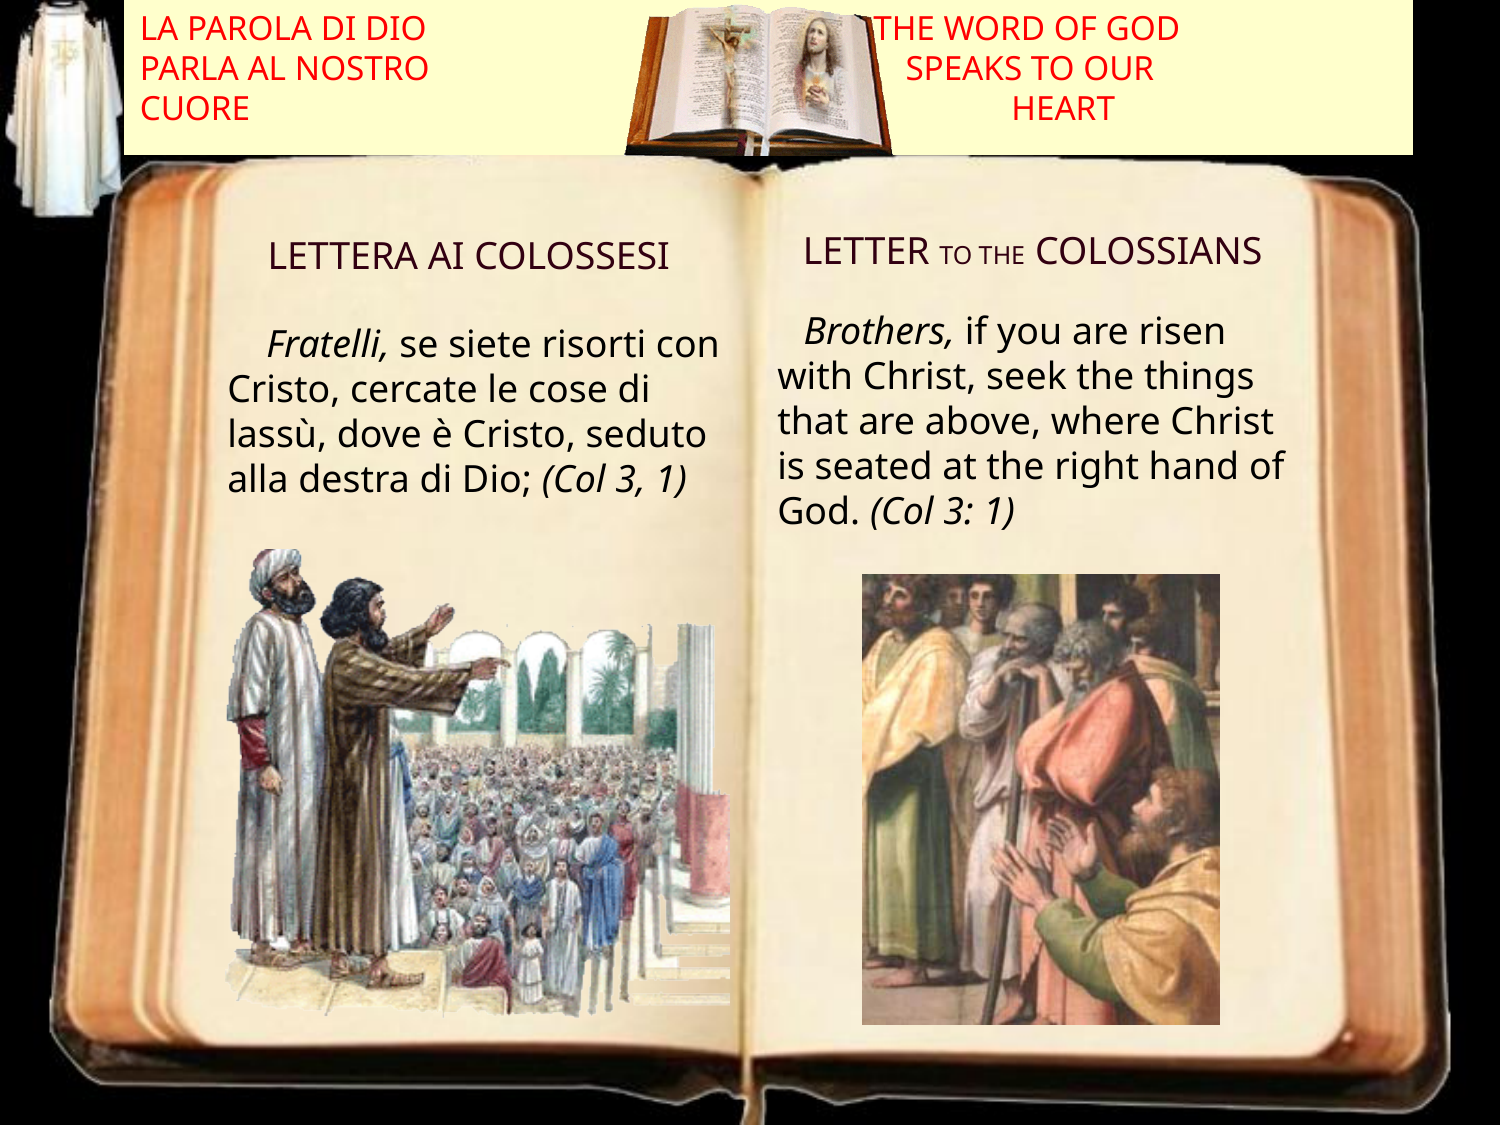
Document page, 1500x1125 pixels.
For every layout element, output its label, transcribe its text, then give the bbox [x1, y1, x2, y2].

title LETTER TO THE COLOSSIANS [750, 212, 1325, 288]
text_box LA PAROLA DI DIO THE WORD OF GOD PARLA AL NOSTRO SPEAKS TO OUR CUORE HEART [124, 0, 624, 155]
text_box LA PAROLA DI DIO THE WORD OF GOD PARLA AL NOSTRO SPEAKS TO OUR CUORE HEART [900, 0, 1413, 155]
picture [0, 0, 1500, 1125]
text_box LETTERA AI COLOSSESI [212, 224, 725, 285]
text_box Fratelli, se siete risorti con Cristo, cercate le cose di lassù, dove è Cristo, seduto alla destra di Dio; (Col 3, 1) [212, 312, 762, 508]
text_box Brothers, if you are risen with Christ, seek the things that are above, where Christ is seated at the right hand of God. (Col 3: 1) [762, 299, 1325, 540]
